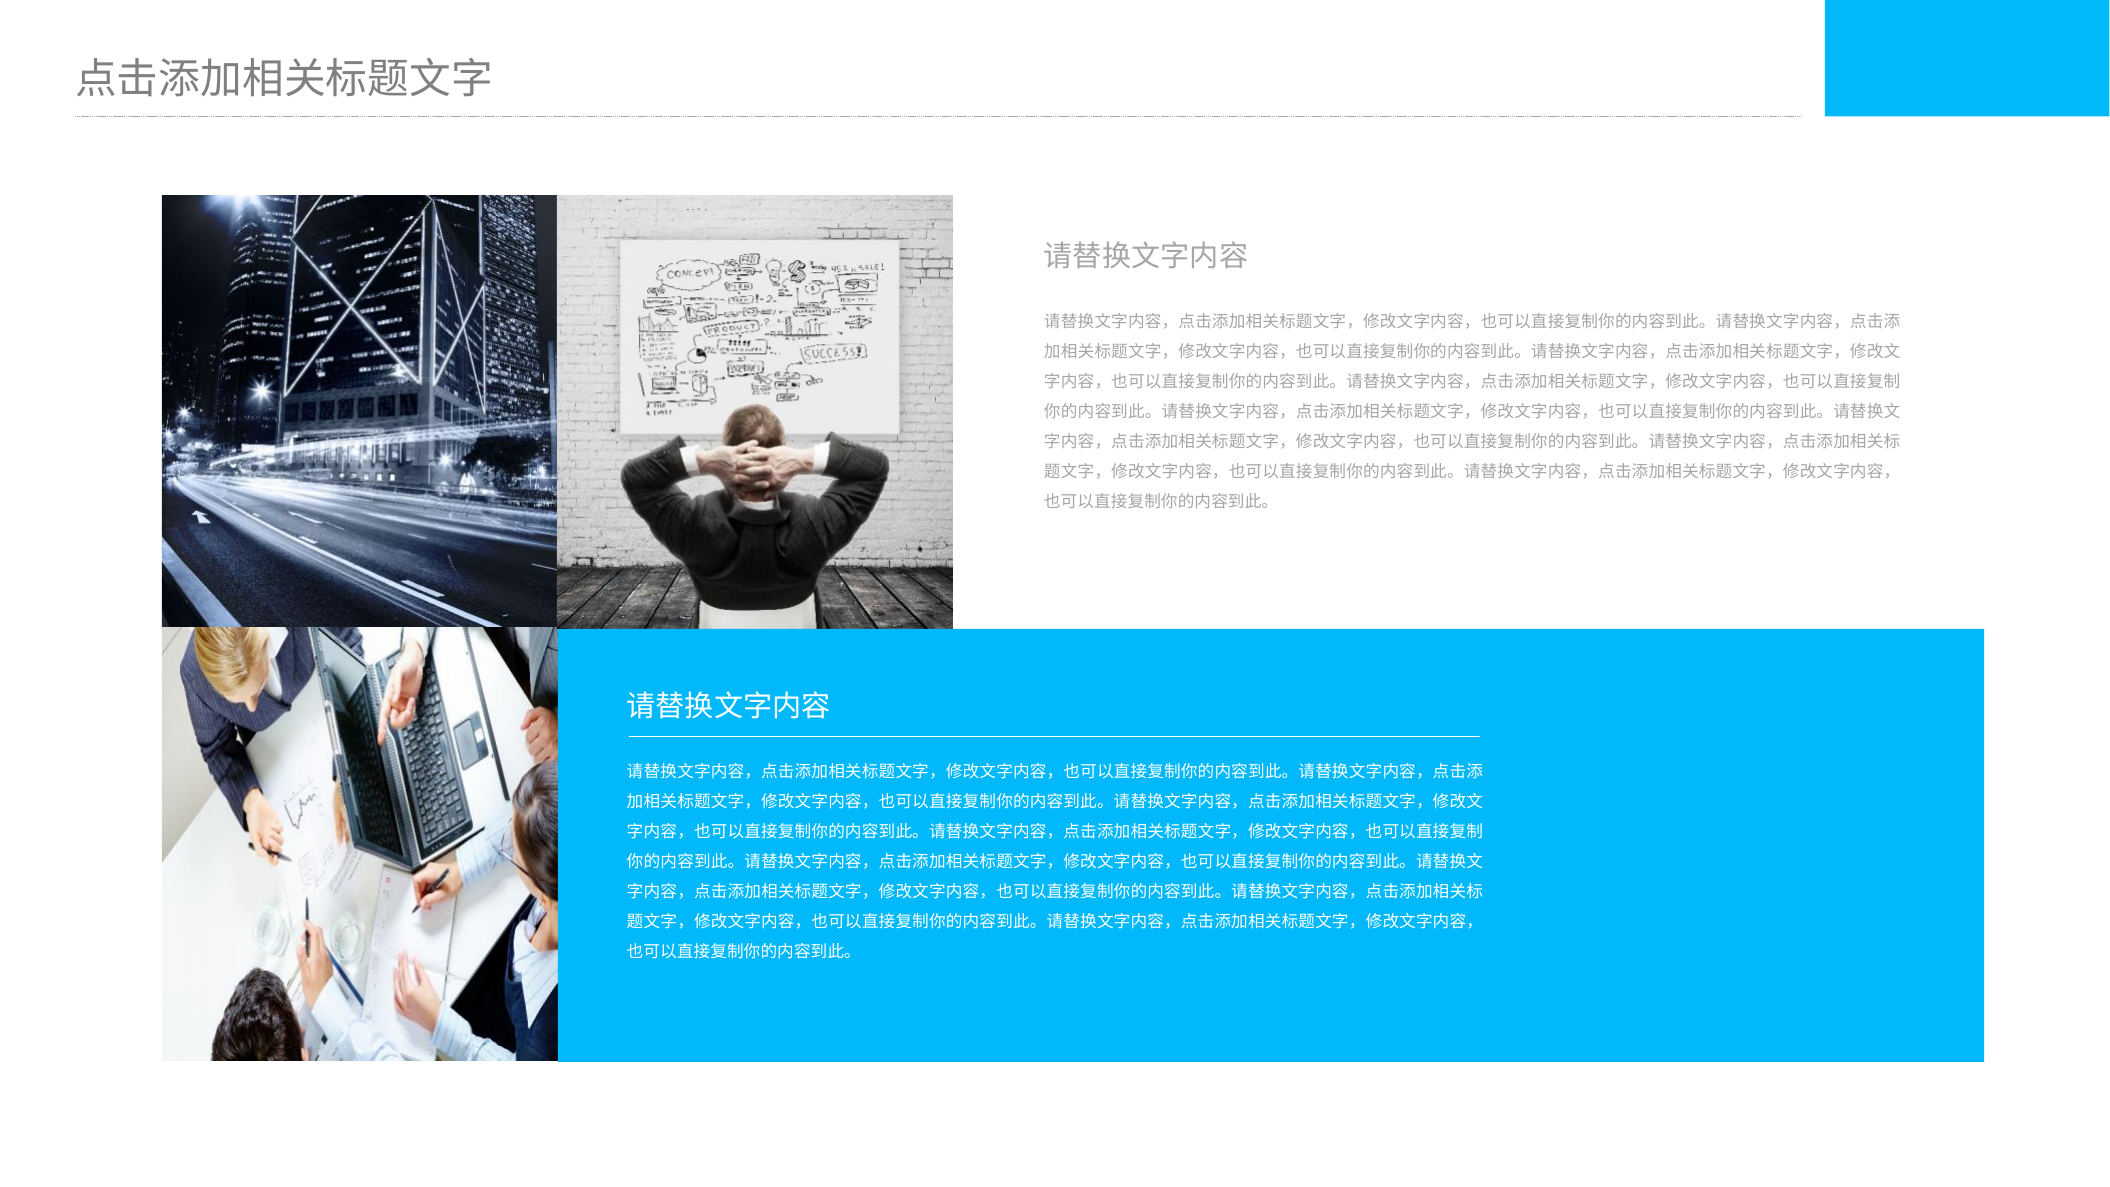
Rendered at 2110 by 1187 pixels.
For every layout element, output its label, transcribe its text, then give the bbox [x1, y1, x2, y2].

text_box 请替换文字内容，点击添加相关标题文字，修改文字内容，也可以直接复制你的内容到此。请替换文字内容，点击添加相关标题文字，修改文字内容，也可以直接复制你的内容到此。请替换文字内容，点击添加相关标题文字，修改文字内容，也可以直接复制你的内容到此。请替换文字内容，点击添加相关标题文字，修改文字内容，也可以直接复制你的内容到此。请替换文字内容，点击添加相关标题文字，修改文字内容，也可以直接复制你的内容到此。请替换文字内容，点击添加相关标题文字，修改文字内容，也可以直接复制你的内容到此。请替换文字内容，点击添加相关标题文字，修改文字内容，也可以直接复制你的内容到此。请替换文字内容，点击添加相关标题文字，修改文字内容，也可以直接复制你的内容到此。 [610, 743, 1500, 987]
text_box 点击添加相关标题文字 [59, 44, 563, 107]
text_box 请替换文字内容 [610, 679, 916, 739]
text_box [556, 195, 954, 630]
text_box [557, 628, 1985, 1062]
text_box 请替换文字内容，点击添加相关标题文字，修改文字内容，也可以直接复制你的内容到此。请替换文字内容，点击添加相关标题文字，修改文字内容，也可以直接复制你的内容到此。请替换文字内容，点击添加相关标题文字，修改文字内容，也可以直接复制你的内容到此。请替换文字内容，点击添加相关标题文字，修改文字内容，也可以直接复制你的内容到此。请替换文字内容，点击添加相关标题文字，修改文字内容，也可以直接复制你的内容到此。请替换文字内容，点击添加相关标题文字，修改文字内容，也可以直接复制你的内容到此。请替换文字内容，点击添加相关标题文字，修改文字内容，也可以直接复制你的内容到此。请替换文字内容，点击添加相关标题文字，修改文字内容，也可以直接复制你的内容到此。 [1028, 293, 1917, 537]
text_box [161, 627, 557, 1062]
text_box 请替换文字内容 [1027, 229, 1333, 289]
text_box [161, 195, 556, 627]
